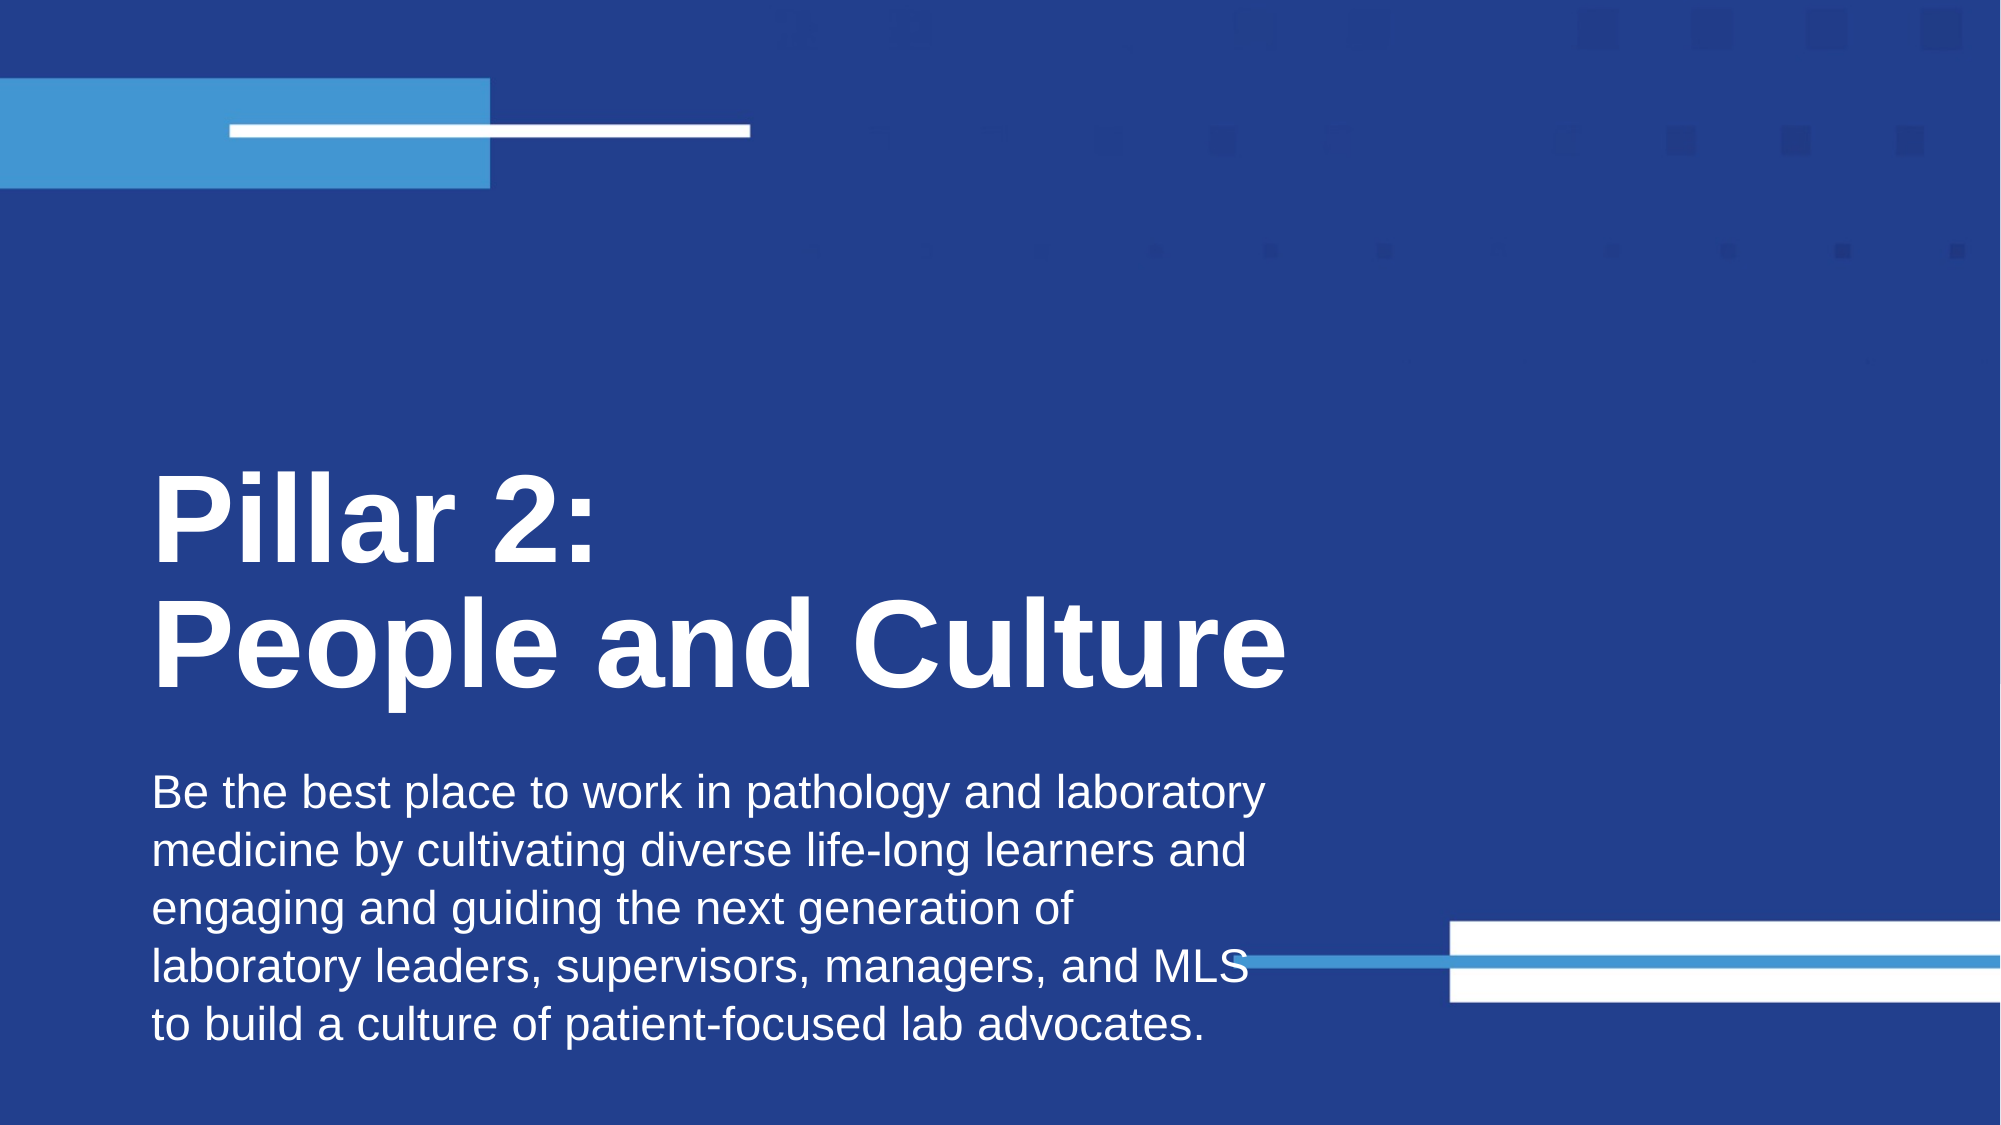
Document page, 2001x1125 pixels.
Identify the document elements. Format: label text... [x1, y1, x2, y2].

title Pillar 2: People and Culture [136, 252, 1862, 721]
picture [0, 0, 2001, 1125]
list Be the best place to work in pathology and laboratory medicine by cultivating diverse life-long learners and engaging and guiding the next generation of laboratory leaders, supervisors, managers, and MLS to build a culture of patient-focused lab advocates. [136, 752, 1306, 1076]
